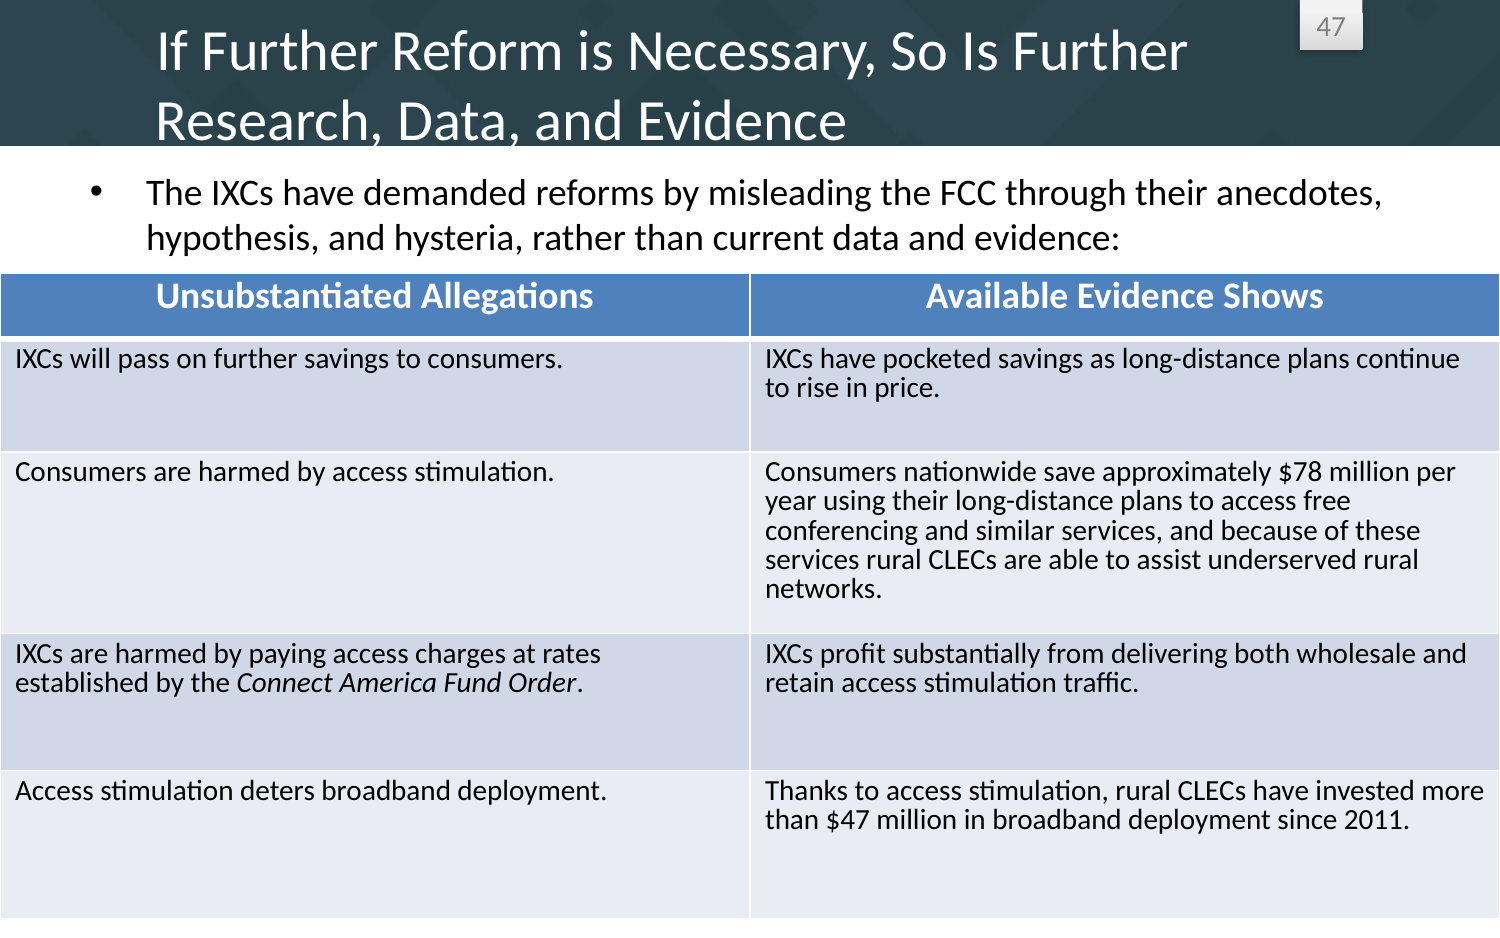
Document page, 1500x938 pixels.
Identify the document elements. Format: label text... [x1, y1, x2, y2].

picture [1362, 0, 1500, 146]
picture [0, 0, 1300, 146]
title If Further Reform is Necessary, So Is Further Research, Data, and Evidence [75, 4, 1425, 160]
list The IXCs have demanded reforms by misleading the FCC through their anecdotes, hypothesis, and hysteria, rather than current data and evidence: [75, 160, 1425, 272]
table_cell Thanks to access stimulation, rural CLECs have invested more than $47 million in broadband deployment since 2011. [751, 771, 1499, 918]
table_cell IXCs profit substantially from delivering both wholesale and retain access stimulation traffic. [751, 634, 1499, 770]
table_cell Consumers nationwide save approximately $78 million per year using their long-distance plans to access free conferencing and similar services, and because of these services rural CLECs are able to assist underserved rural networks. [751, 453, 1499, 633]
table_header Available Evidence Shows [751, 274, 1499, 336]
table_cell Access stimulation deters broadband deployment. [1, 771, 749, 918]
table_header Unsubstantiated Allegations [1, 274, 749, 336]
table_cell Consumers are harmed by access stimulation. [1, 453, 749, 633]
table_cell IXCs are harmed by paying access charges at rates established by the Connect America Fund Order. [1, 634, 749, 770]
table_cell IXCs will pass on further savings to consumers. [1, 342, 749, 451]
table_cell IXCs have pocketed savings as long-distance plans continue to rise in price. [751, 342, 1499, 451]
